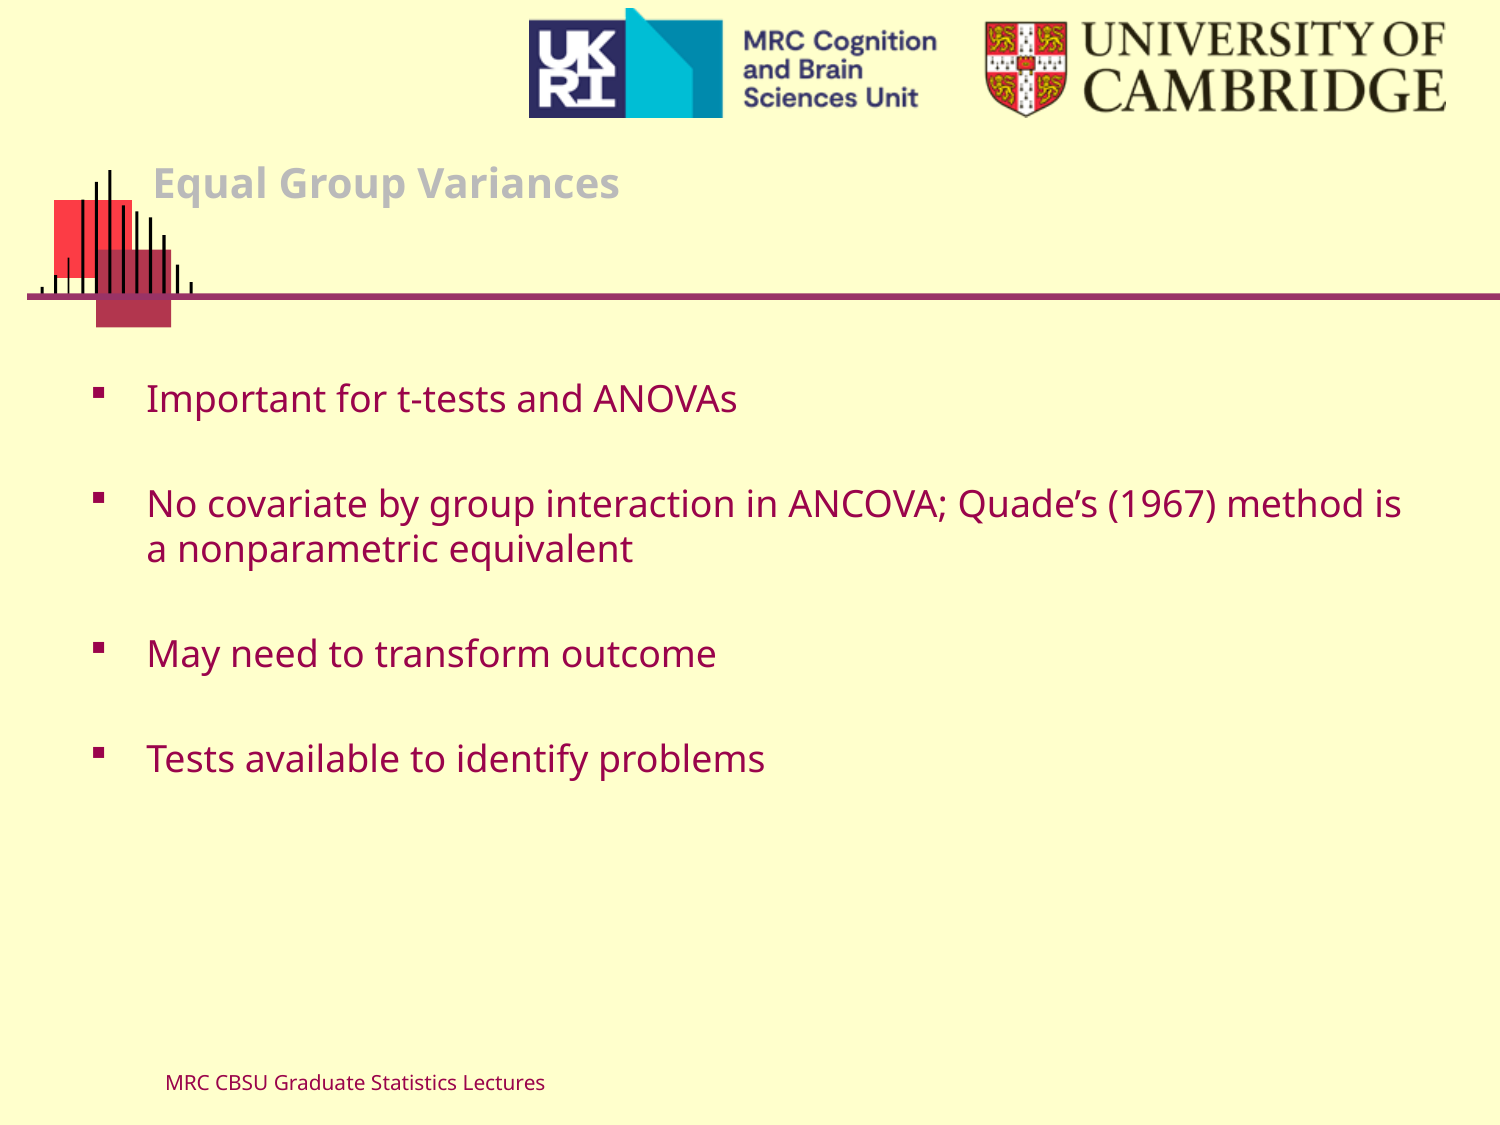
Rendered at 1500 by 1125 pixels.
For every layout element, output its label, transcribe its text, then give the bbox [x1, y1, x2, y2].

list Important for t-tests and ANOVAs No covariate by group interaction in ANCOVA; Quade’s (1967) method is a nonparametric equivalent May need to transform outcome Tests available to identify problems [75, 262, 1425, 1038]
picture [529, 8, 1446, 118]
footer MRC CBSU Graduate Statistics Lectures [149, 1062, 988, 1101]
title Equal Group Variances [137, 137, 988, 233]
